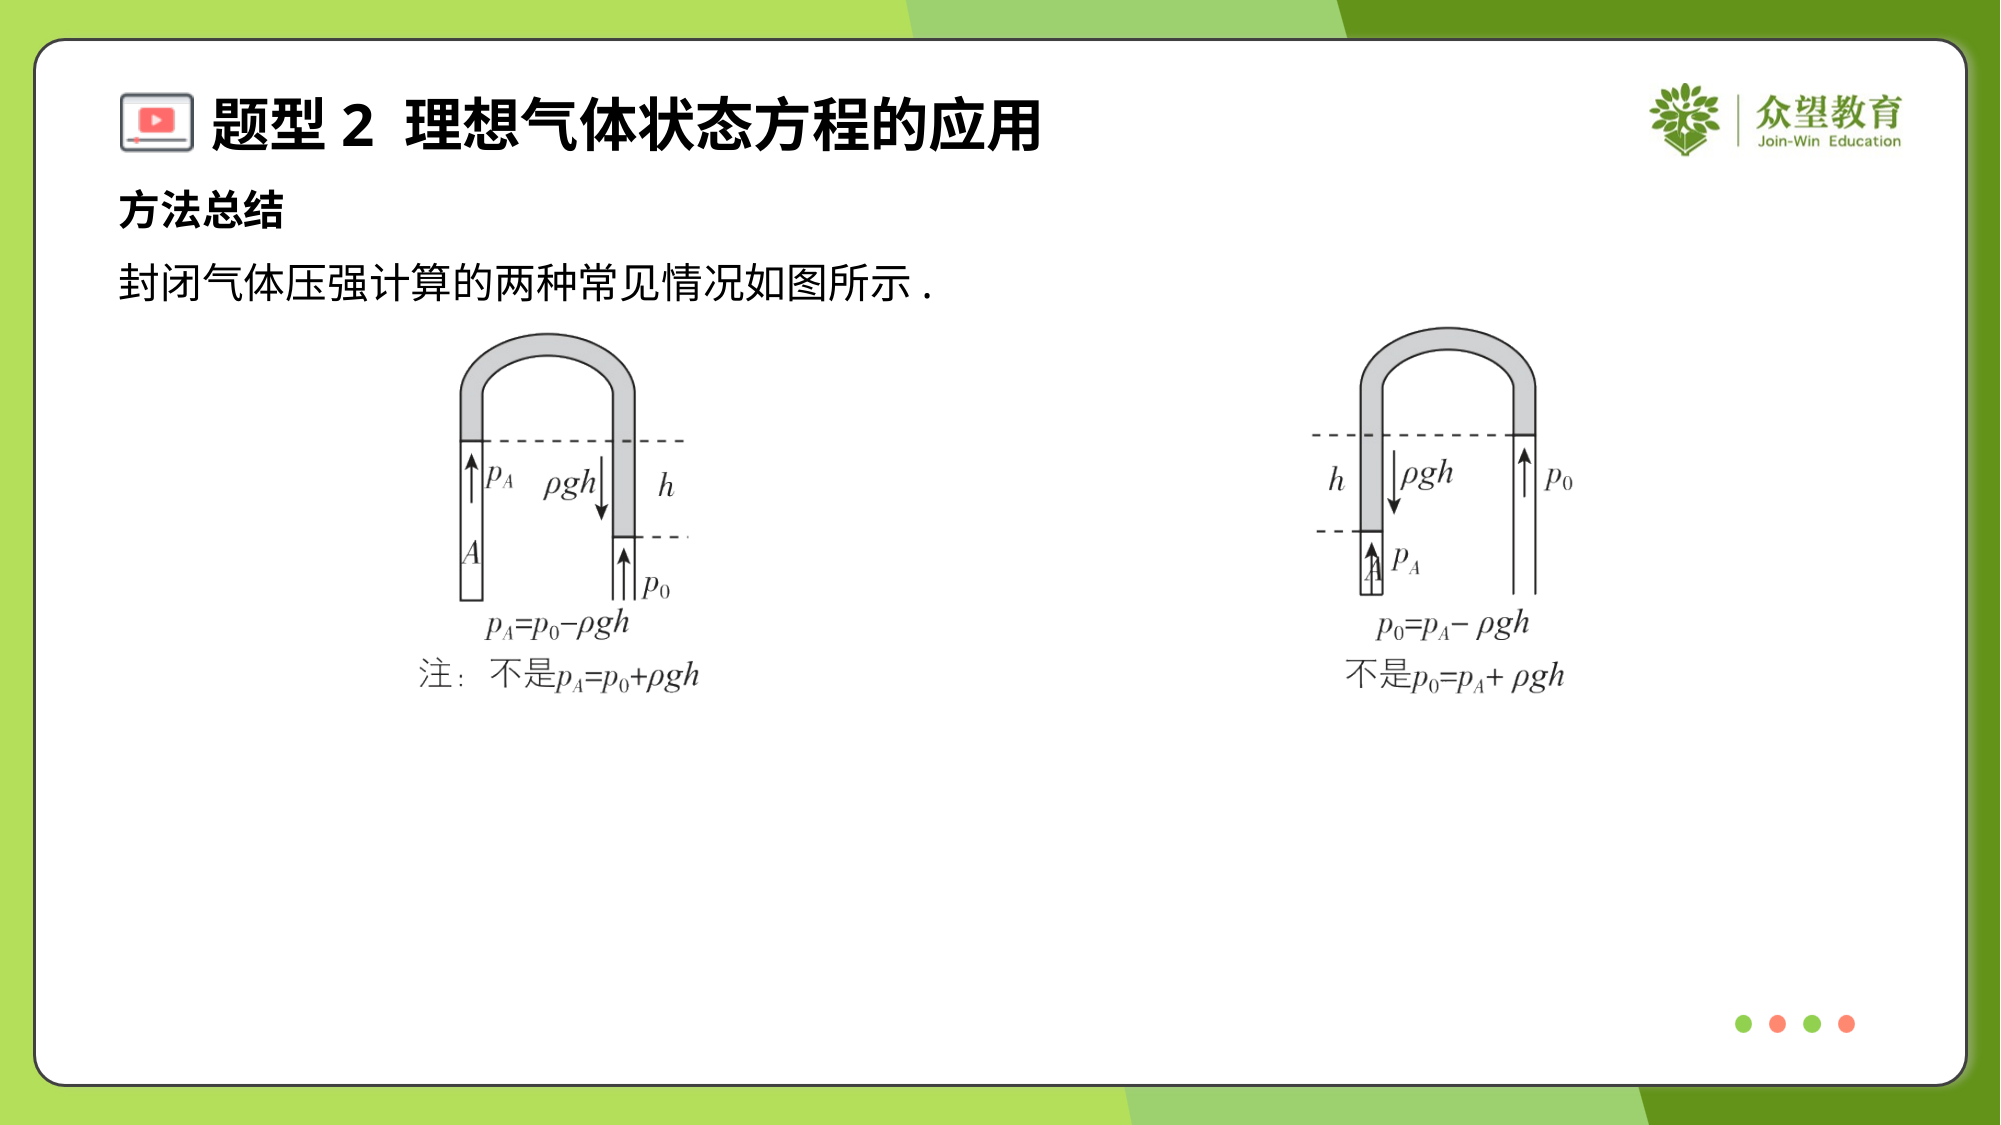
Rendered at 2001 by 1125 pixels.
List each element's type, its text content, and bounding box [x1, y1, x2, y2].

picture [0, 0, 2000, 1125]
text_box 方法总结 封闭气体压强计算的两种常见情况如图所示. [118, 158, 1883, 300]
